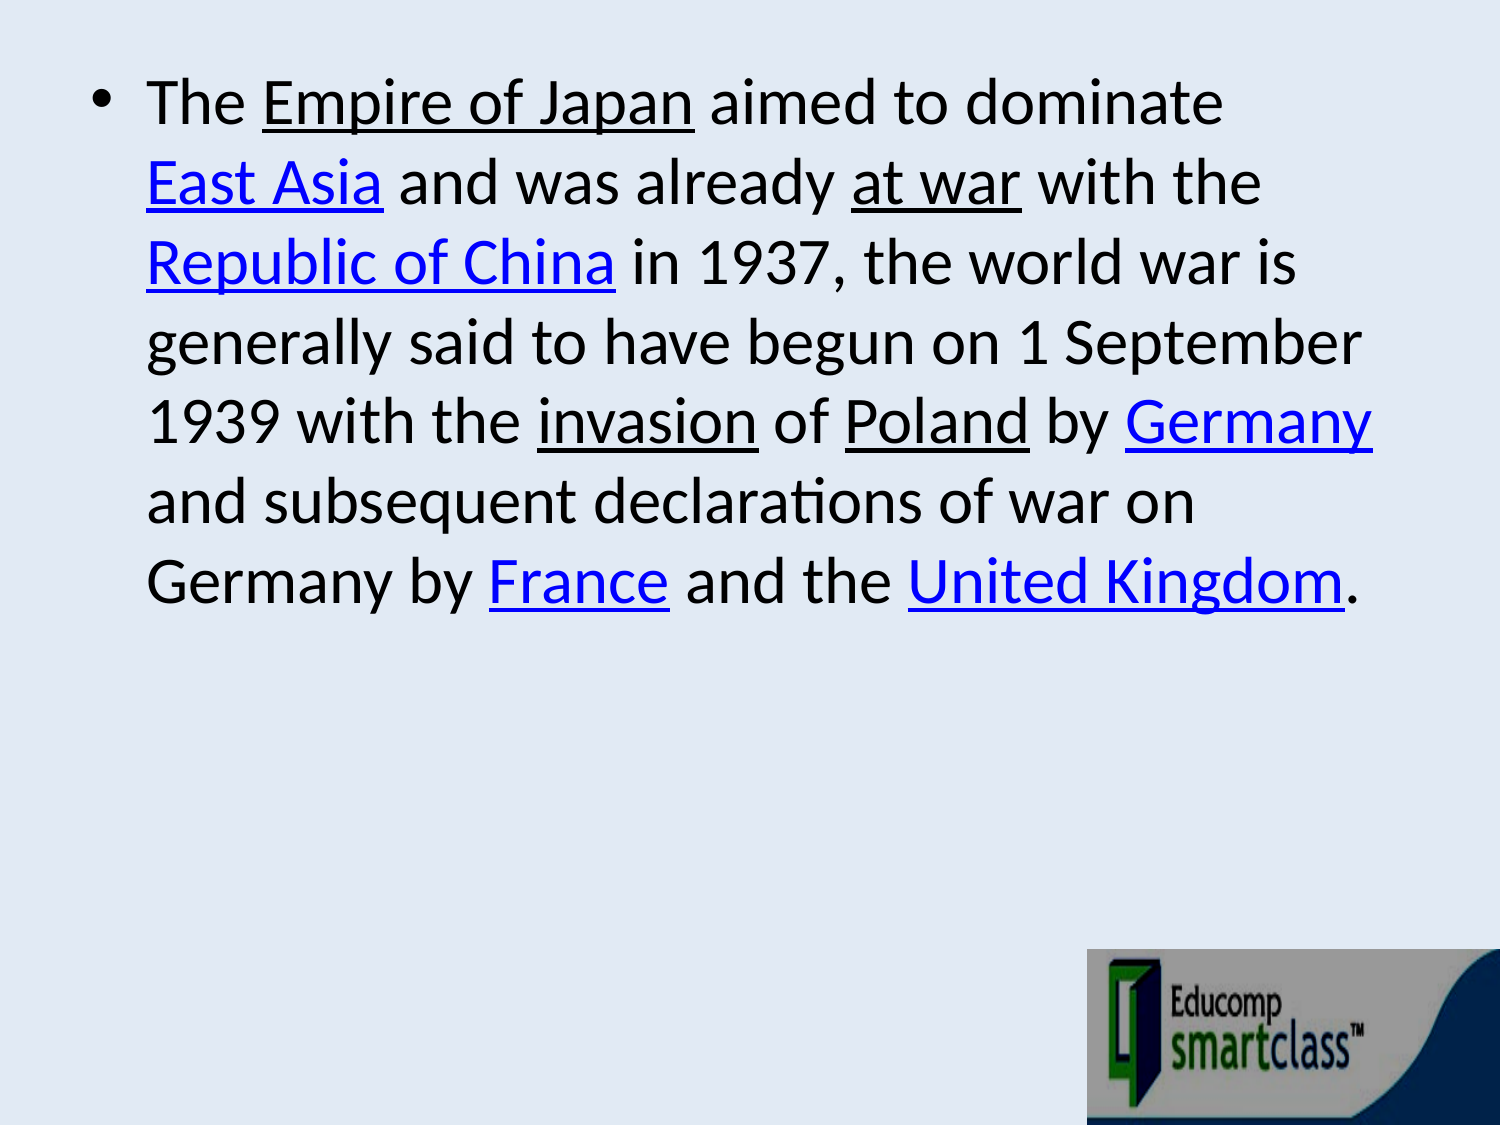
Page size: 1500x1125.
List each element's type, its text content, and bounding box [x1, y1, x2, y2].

list The Empire of Japan aimed to dominate East Asia and was already at war with the Republic of China in 1937, the world war is generally said to have begun on 1 September 1939 with the invasion of Poland by Germany and subsequent declarations of war on Germany by France and the United Kingdom. [75, 50, 1425, 1005]
picture [1087, 949, 1500, 1125]
